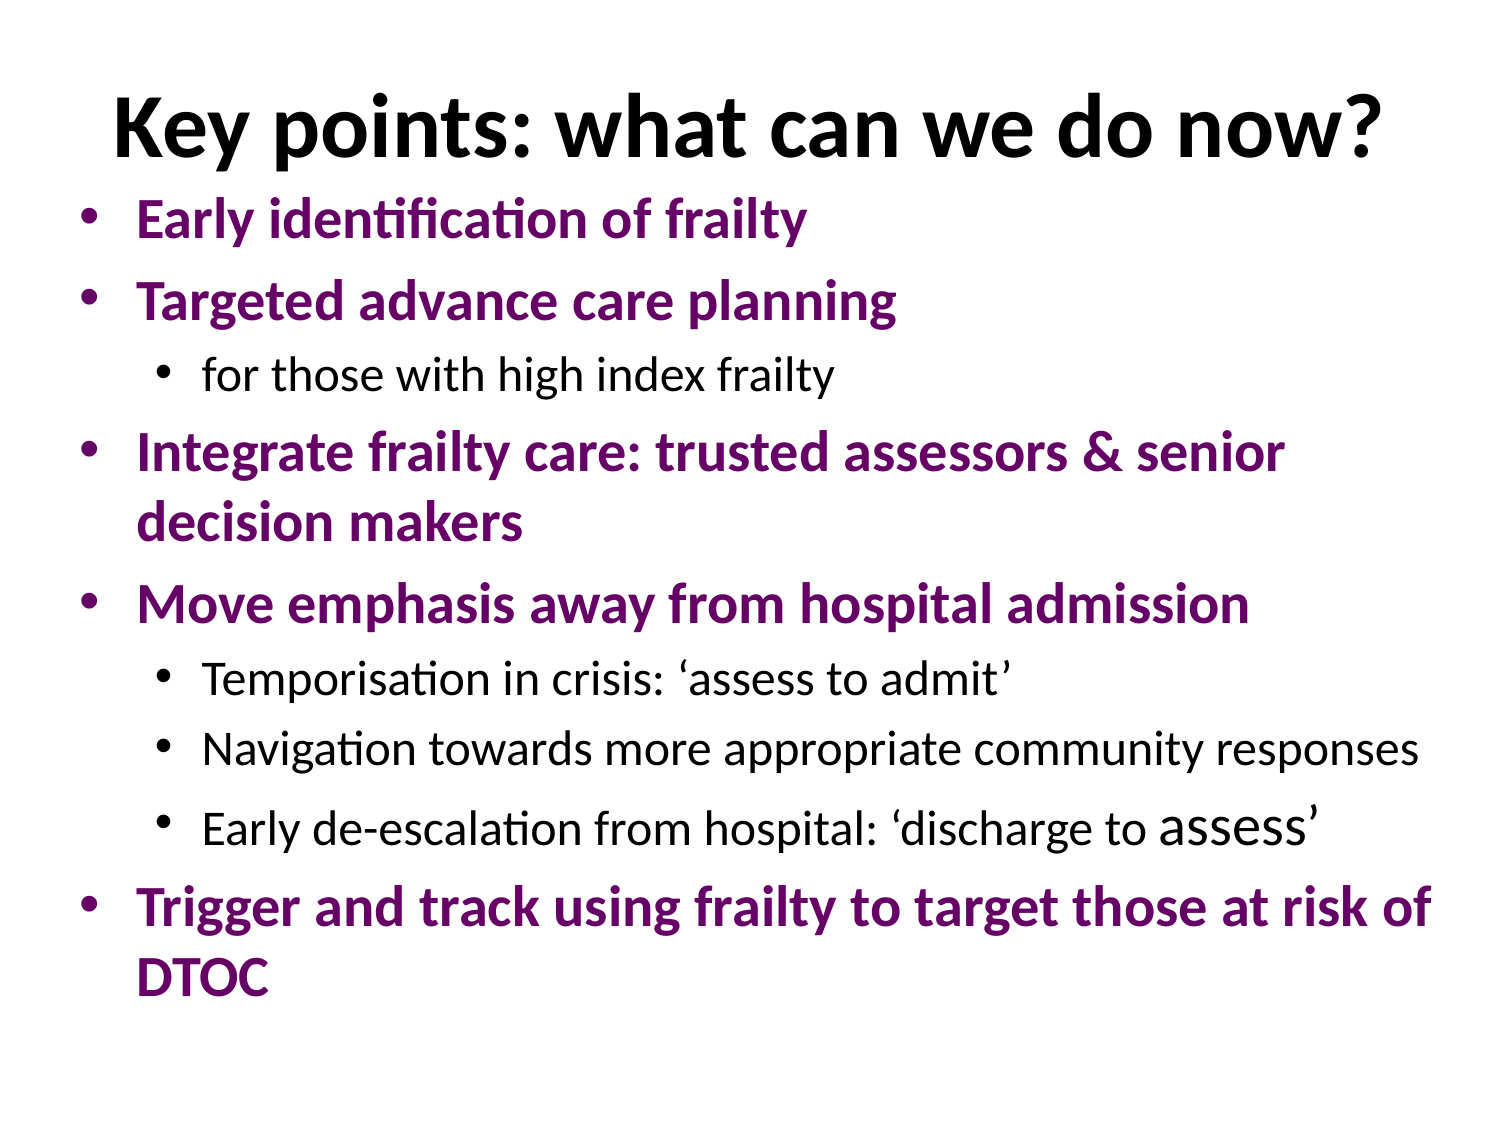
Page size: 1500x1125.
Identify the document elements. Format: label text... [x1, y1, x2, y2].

title Key points: what can we do now? [75, 45, 1425, 172]
list Early identification of frailty Targeted advance care planning for those with high index frailty Integrate frailty care: trusted assessors & senior decision makers Move emphasis away from hospital admission Temporisation in crisis: ‘assess to admit’ Navigation towards more appropriate community responses Early de-escalation from hospital: ‘discharge to assess’ Trigger and track using frailty to target those at risk of DTOC [64, 172, 1449, 986]
